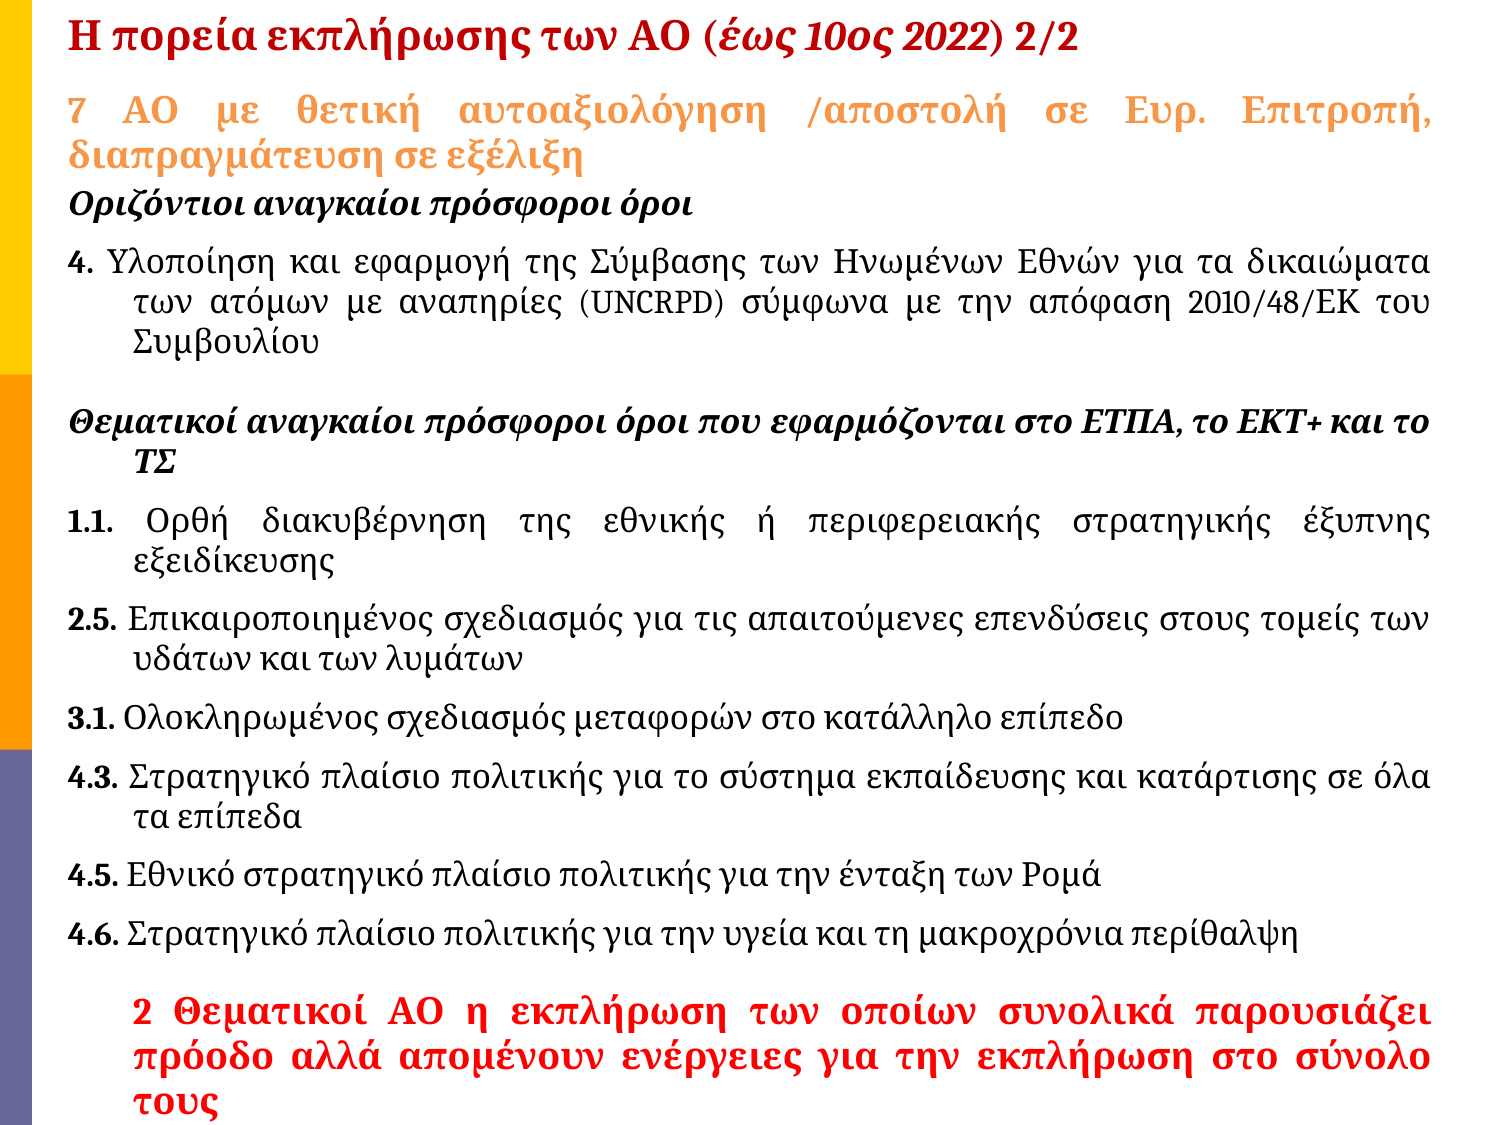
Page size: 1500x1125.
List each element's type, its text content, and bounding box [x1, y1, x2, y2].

text_box 7 ΑΟ με θετική αυτοαξιολόγηση /αποστολή σε Ευρ. Επιτροπή, διαπραγμάτευση σε εξέλιξη Οριζόντιοι αναγκαίοι πρόσφοροι όροι 4. Υλοποίηση και εφαρμογή της Σύμβασης των Ηνωμένων Εθνών για τα δικαιώματα των ατόμων με αναπηρίες (UNCRPD) σύμφωνα με την απόφαση 2010/48/ΕΚ του Συμβουλίου Θεματικοί αναγκαίοι πρόσφοροι όροι που εφαρμόζονται στο ΕΤΠΑ, το ΕΚΤ+ και το ΤΣ 1.1. Ορθή διακυβέρνηση της εθνικής ή περιφερειακής στρατηγικής έξυπνης εξειδίκευσης 2.5. Επικαιροποιημένος σχεδιασμός για τις απαιτούμενες επενδύσεις στους τομείς των υδάτων και των λυμάτων 3.1. Ολοκληρωμένος σχεδιασμός μεταφορών στο κατάλληλο επίπεδο 4.3. Στρατηγικό πλαίσιο πολιτικής για το σύστημα εκπαίδευσης και κατάρτισης σε όλα τα επίπεδα 4.5. Εθνικό στρατηγικό πλαίσιο πολιτικής για την ένταξη των Ρομά 4.6. Στρατηγικό πλαίσιο πολιτικής για την υγεία και τη μακροχρόνια περίθαλψη 2 Θεματικοί ΑΟ η εκπλήρωση των οποίων συνολικά παρουσιάζει πρόοδο αλλά απομένουν ενέργειες για την εκπλήρωση στο σύνολο τους 2.6. Επικαιροποιημένος σχεδιασμός για τη διαχείριση των αποβλήτων 4.1. Στρατηγικό πλαίσιο πολιτικής για τις ενεργητικές πολιτικές για την αγορά εργασίας [53, 78, 1447, 1125]
picture [0, 0, 32, 1125]
text_box Η πορεία εκπλήρωσης των ΑΟ (έως 10ος 2022) 2/2 [53, 1, 1329, 67]
